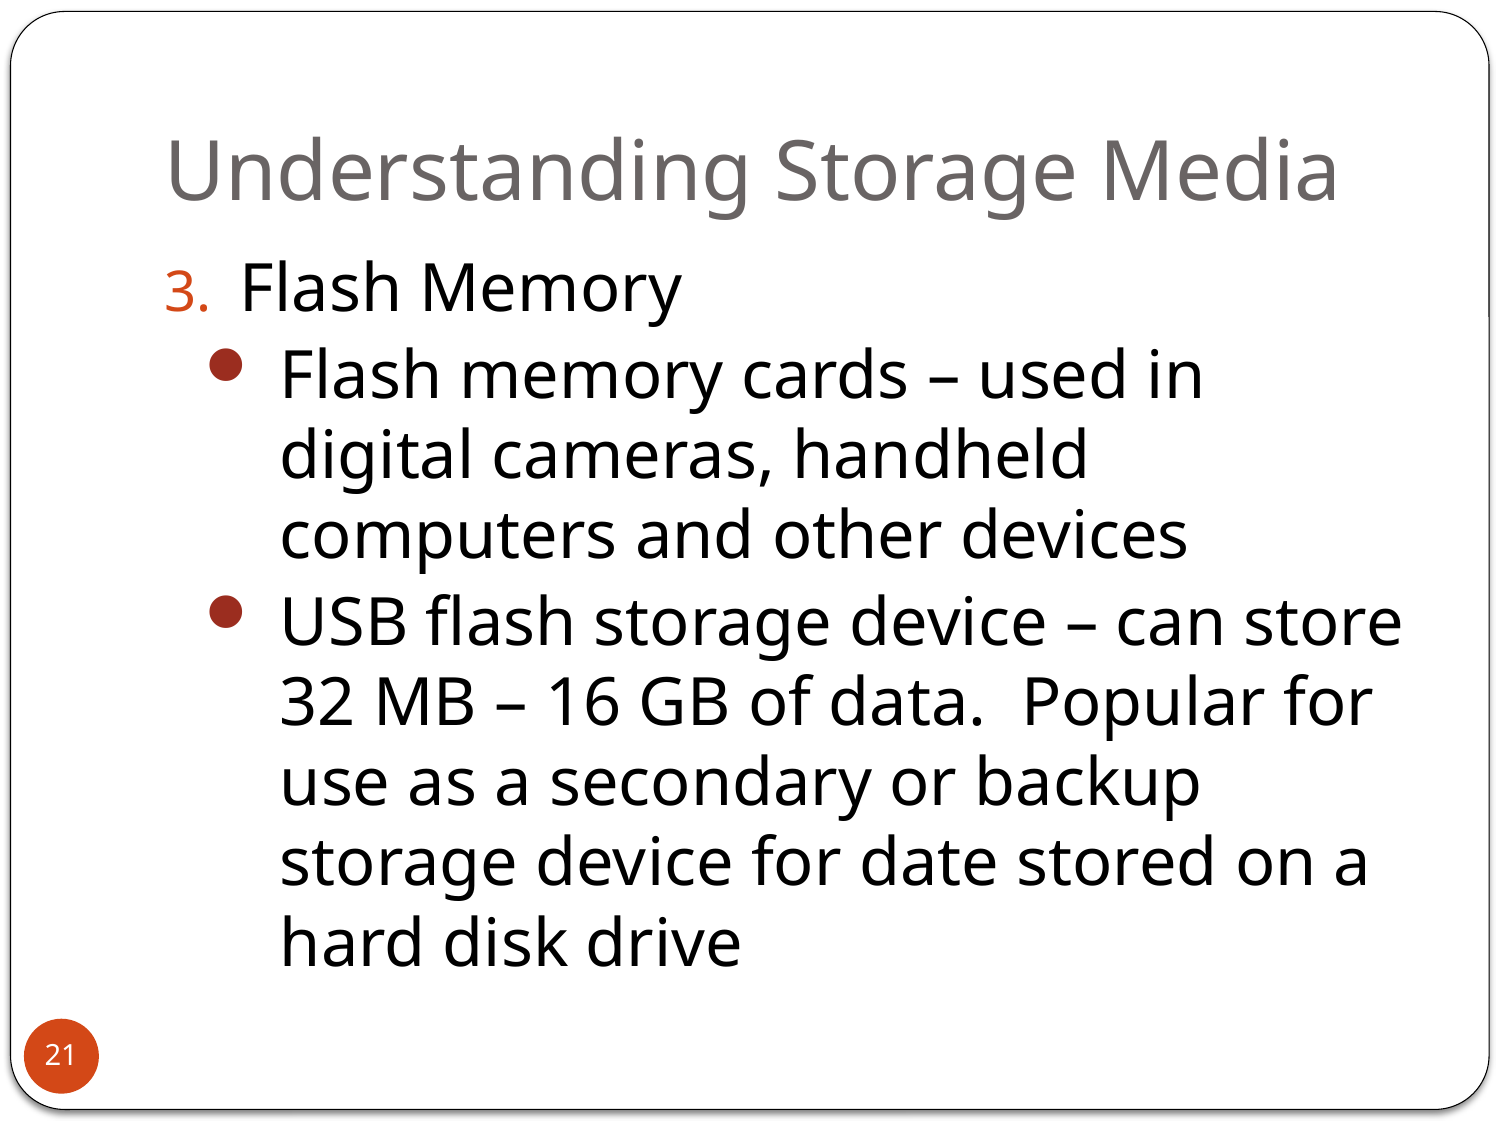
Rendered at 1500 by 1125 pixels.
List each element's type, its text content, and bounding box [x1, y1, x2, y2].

list Flash Memory Flash memory cards – used in digital cameras, handheld computers and other devices USB flash storage device – can store 32 MB – 16 GB of data. Popular for use as a secondary or backup storage device for date stored on a hard disk drive [150, 237, 1425, 988]
slide_number 21 [23, 1018, 99, 1094]
title Understanding Storage Media [150, 45, 1425, 233]
